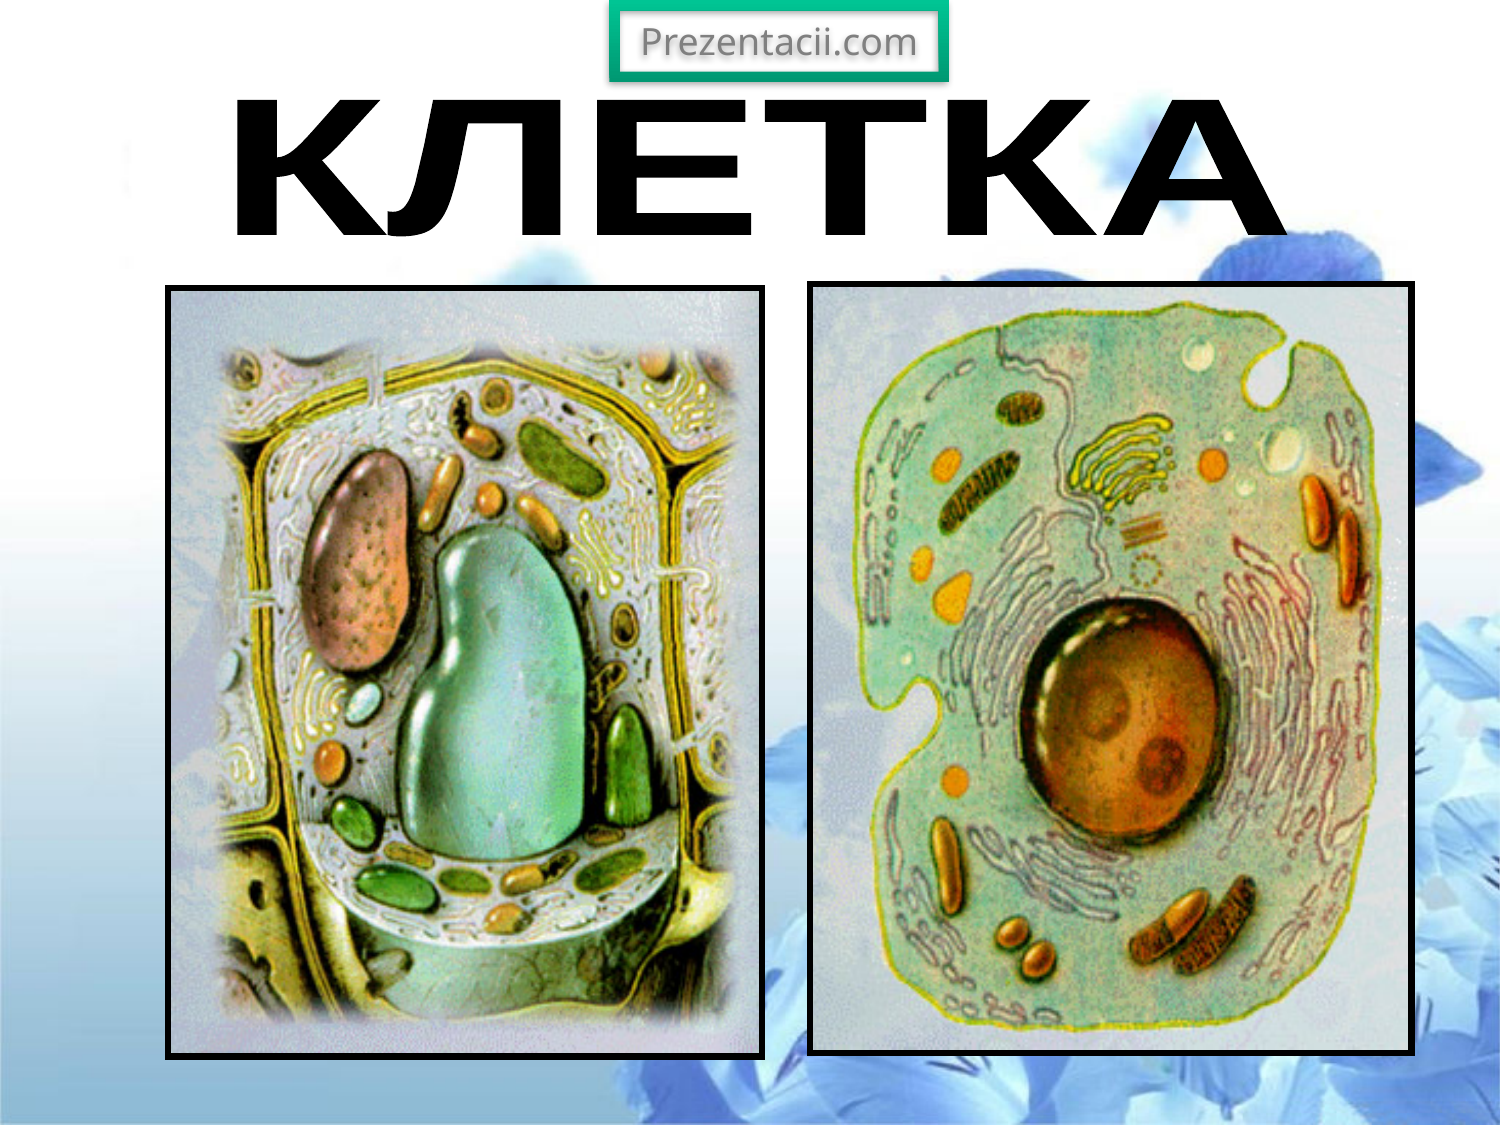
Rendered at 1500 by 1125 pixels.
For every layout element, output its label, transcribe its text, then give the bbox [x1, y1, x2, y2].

picture [0, 0, 1500, 1125]
text_box [962, 162, 1500, 250]
picture [620, 11, 938, 71]
text_box Prezentacii.com [609, 0, 950, 83]
